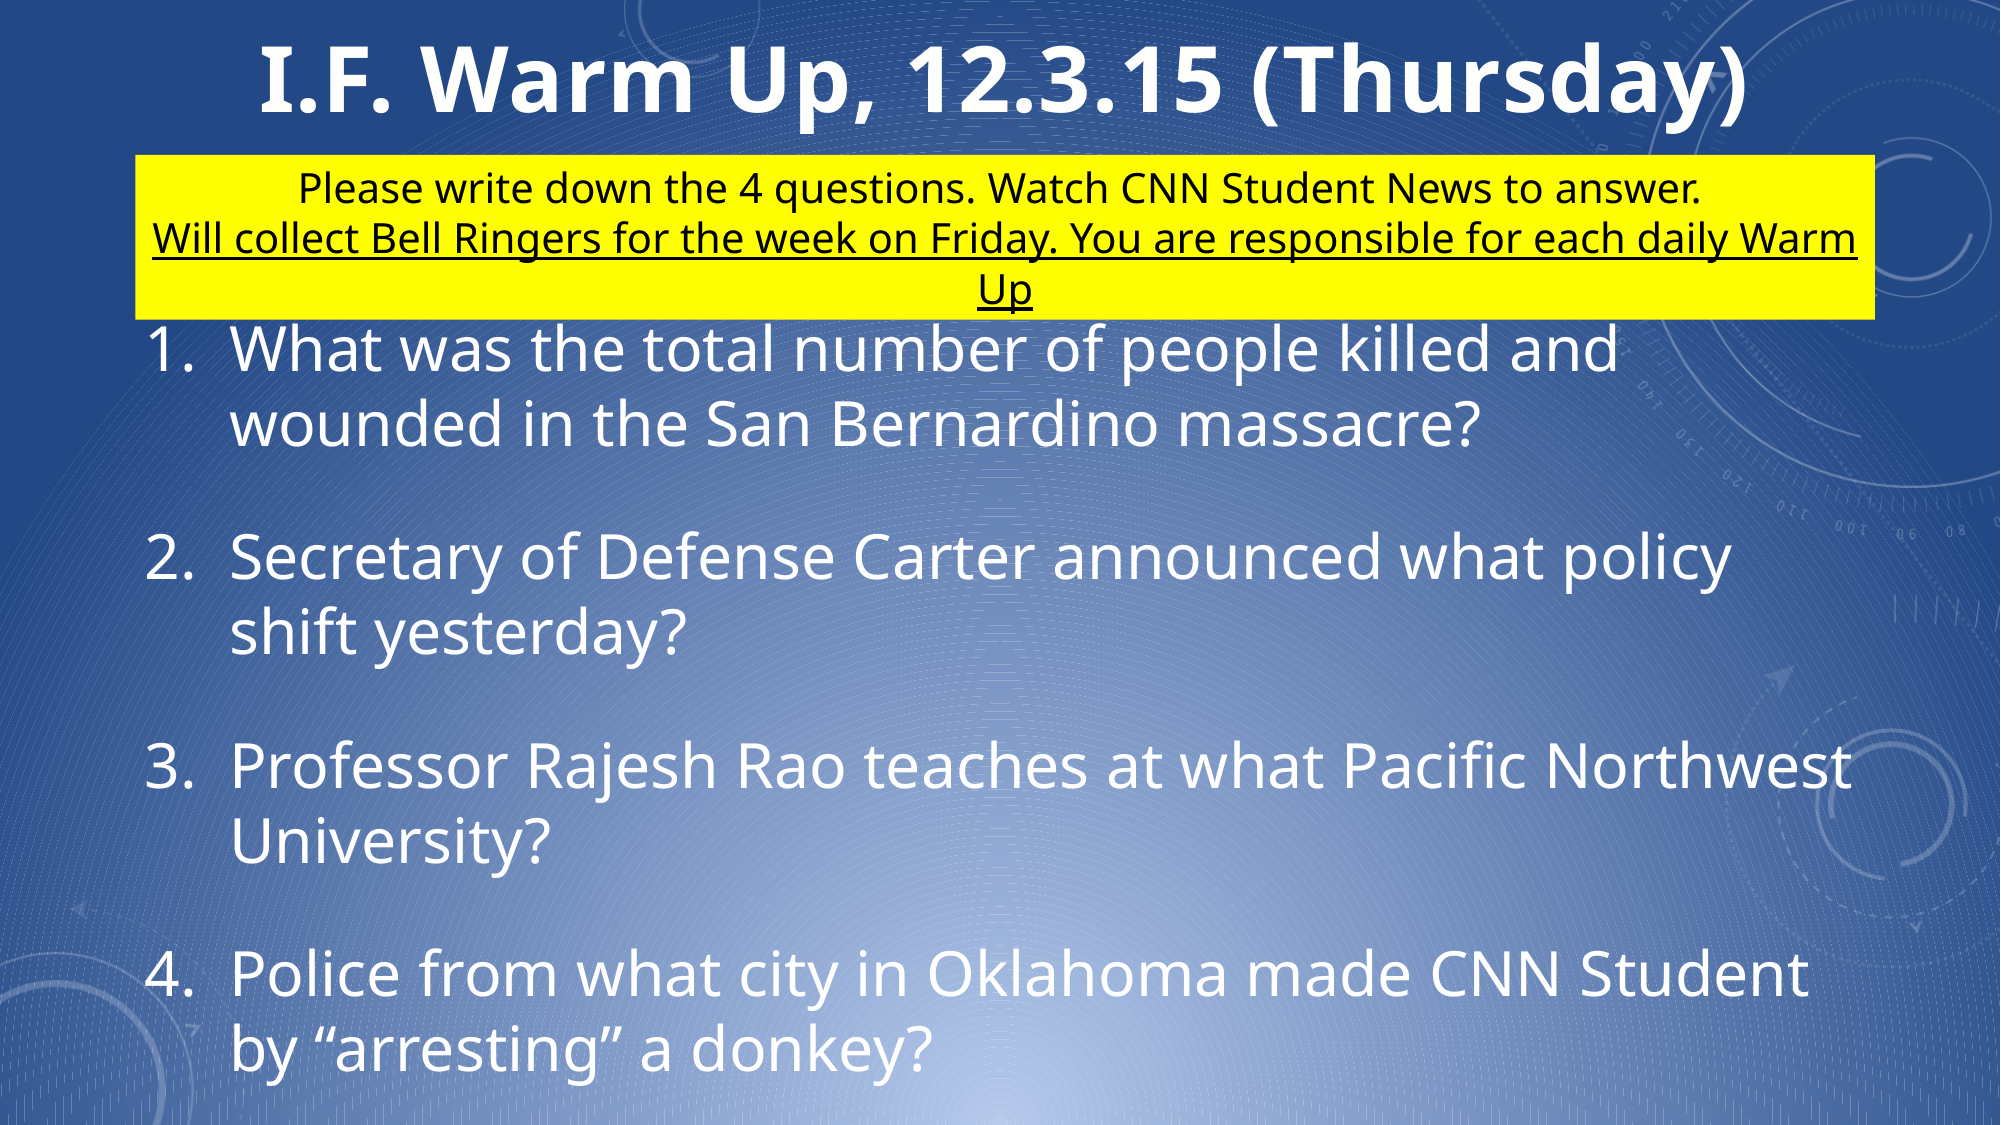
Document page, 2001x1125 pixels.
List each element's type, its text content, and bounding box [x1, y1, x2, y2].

text_box What was the total number of people killed and wounded in the San Bernardino massacre? Secretary of Defense Carter announced what policy shift yesterday? Professor Rajesh Rao teaches at what Pacific Northwest University? Police from what city in Oklahoma made CNN Student by “arresting” a donkey? [67, 301, 1943, 1125]
text_box Please write down the 4 questions. Watch CNN Student News to answer. Will collect Bell Ringers for the week on Friday. You are responsible for each daily Warm Up [135, 154, 1875, 301]
picture [0, 0, 2000, 1125]
text_box I.F. Warm Up, 12.3.15 (Thursday) [135, 13, 1875, 139]
